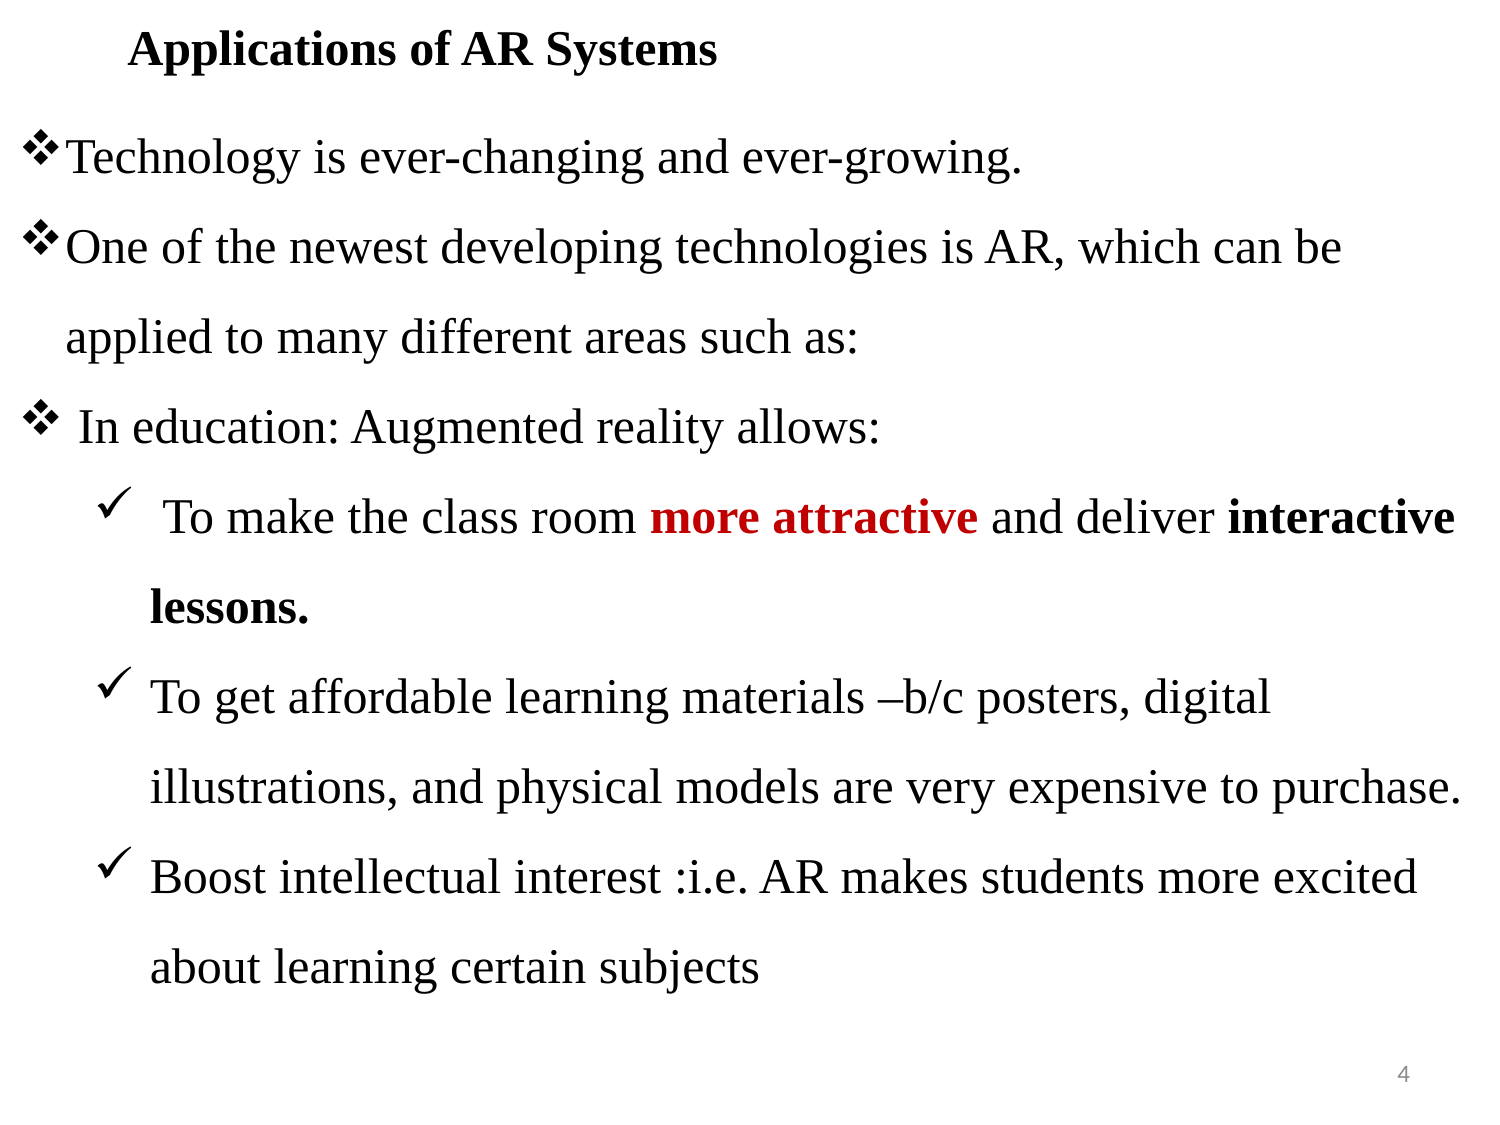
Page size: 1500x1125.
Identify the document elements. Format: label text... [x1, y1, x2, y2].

text_box Technology is ever-changing and ever-growing. One of the newest developing technologies is AR, which can be applied to many different areas such as: In education: Augmented reality allows: To make the class room more attractive and deliver interactive lessons. To get affordable learning materials –b/c posters, digital illustrations, and physical models are very expensive to purchase. Boost intellectual interest :i.e. AR makes students more excited about learning certain subjects [3, 86, 1500, 1002]
slide_number 4 [1074, 1042, 1425, 1103]
text_box Applications of AR Systems [112, 8, 1088, 83]
